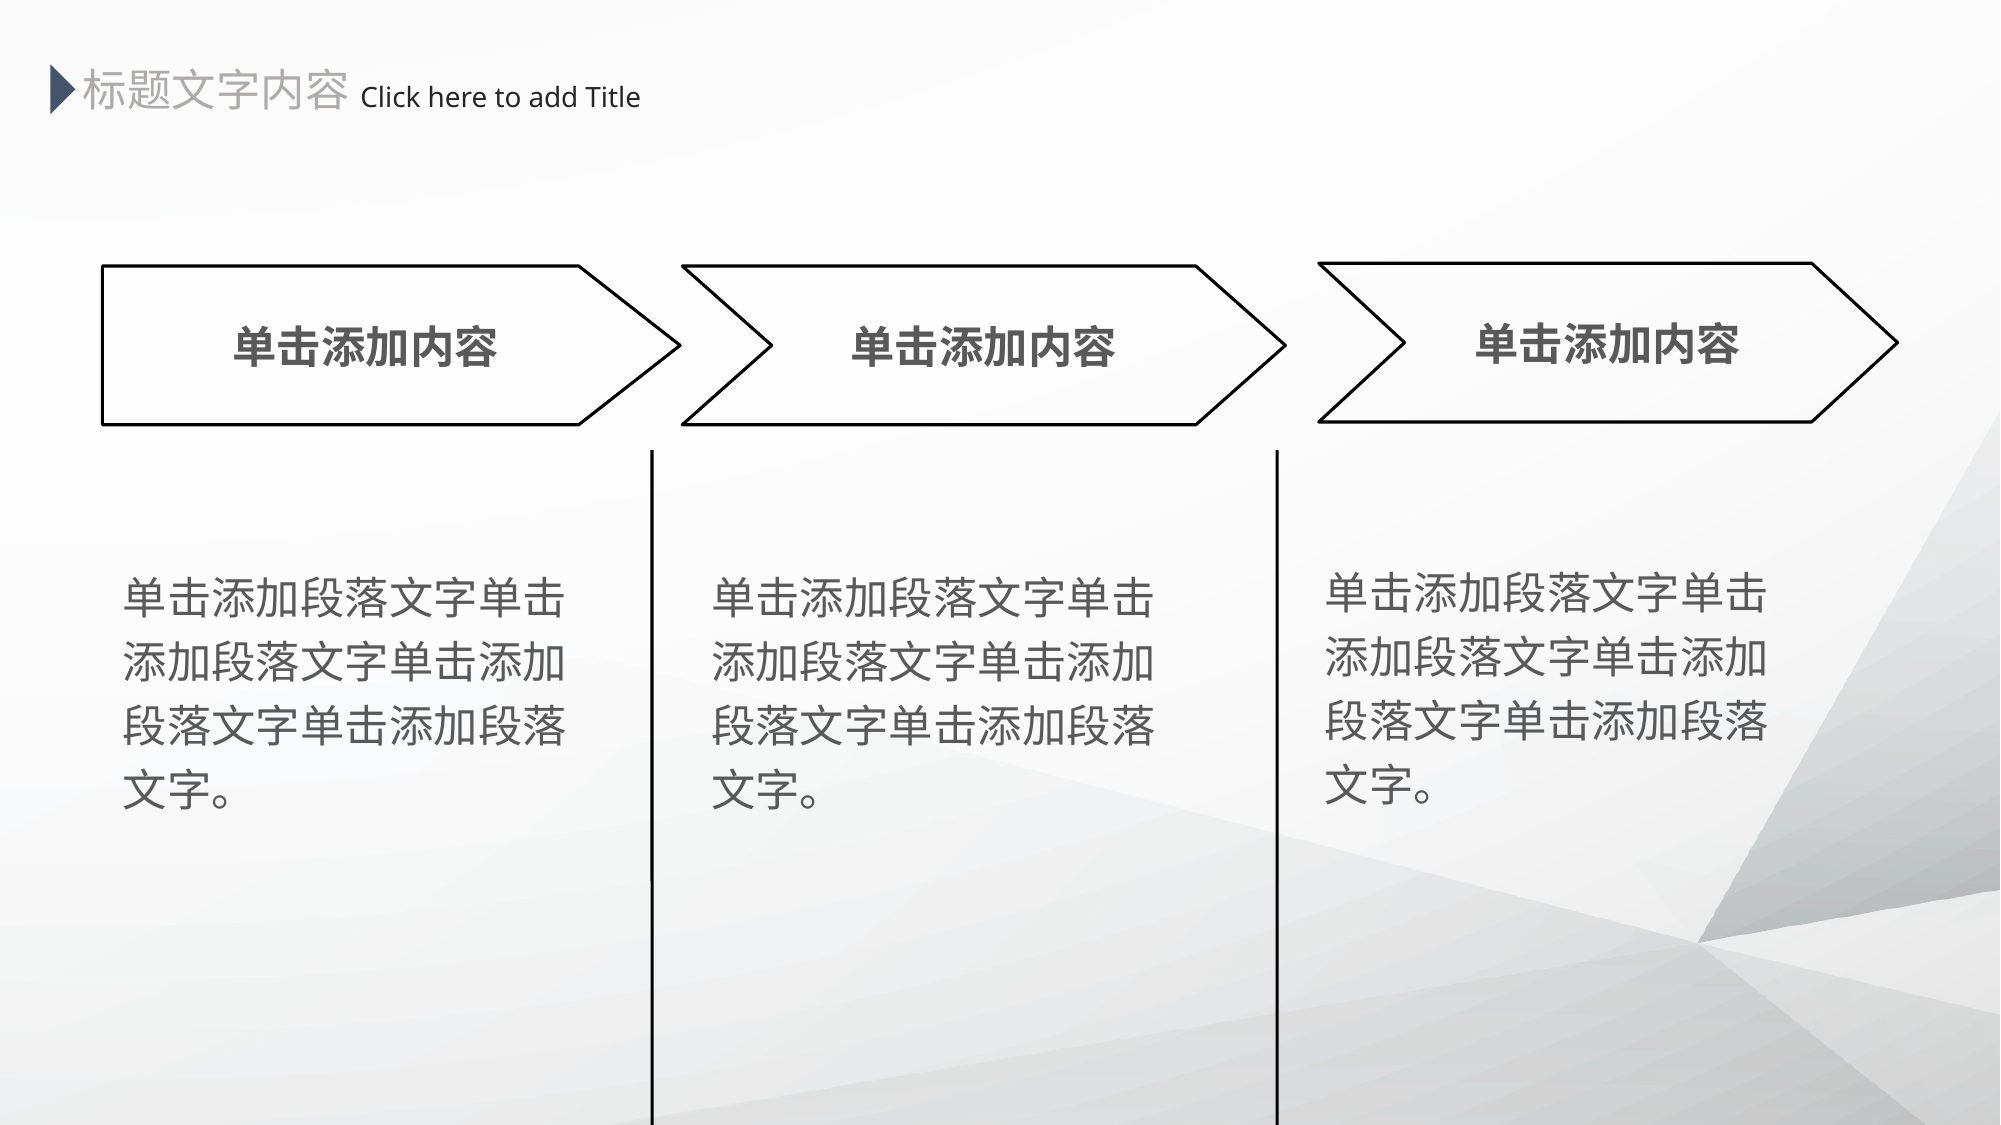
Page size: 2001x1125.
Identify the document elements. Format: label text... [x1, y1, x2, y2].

text_box 单击添加内容 [102, 266, 611, 425]
picture [0, 0, 2000, 1125]
text_box 单击添加内容 [1318, 263, 1898, 418]
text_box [104, 291, 1816, 1125]
text_box 单击添加内容 [682, 266, 1225, 291]
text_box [50, 54, 652, 124]
